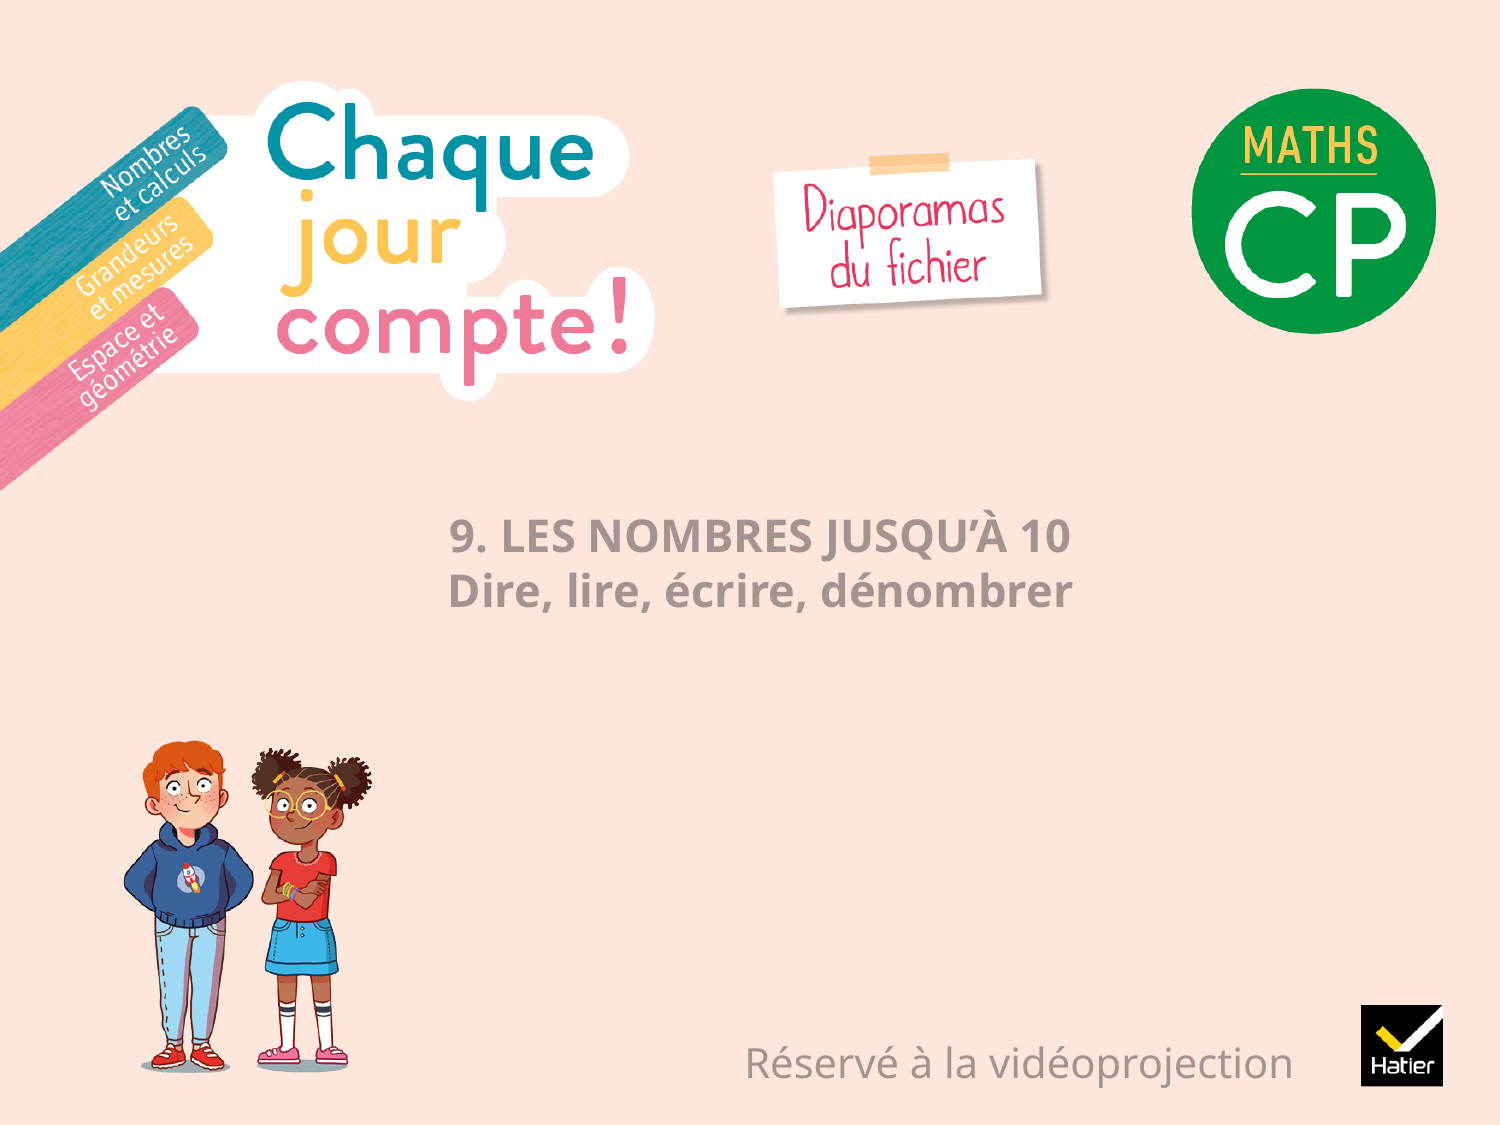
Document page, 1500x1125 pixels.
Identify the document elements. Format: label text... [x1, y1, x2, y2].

text_box Réservé à la vidéoprojection [729, 1026, 1455, 1109]
picture [0, 0, 1500, 1125]
title 9. LES NOMBRES JUSQU’À 10 Dire, lire, écrire, dénombrer [121, 497, 1401, 628]
